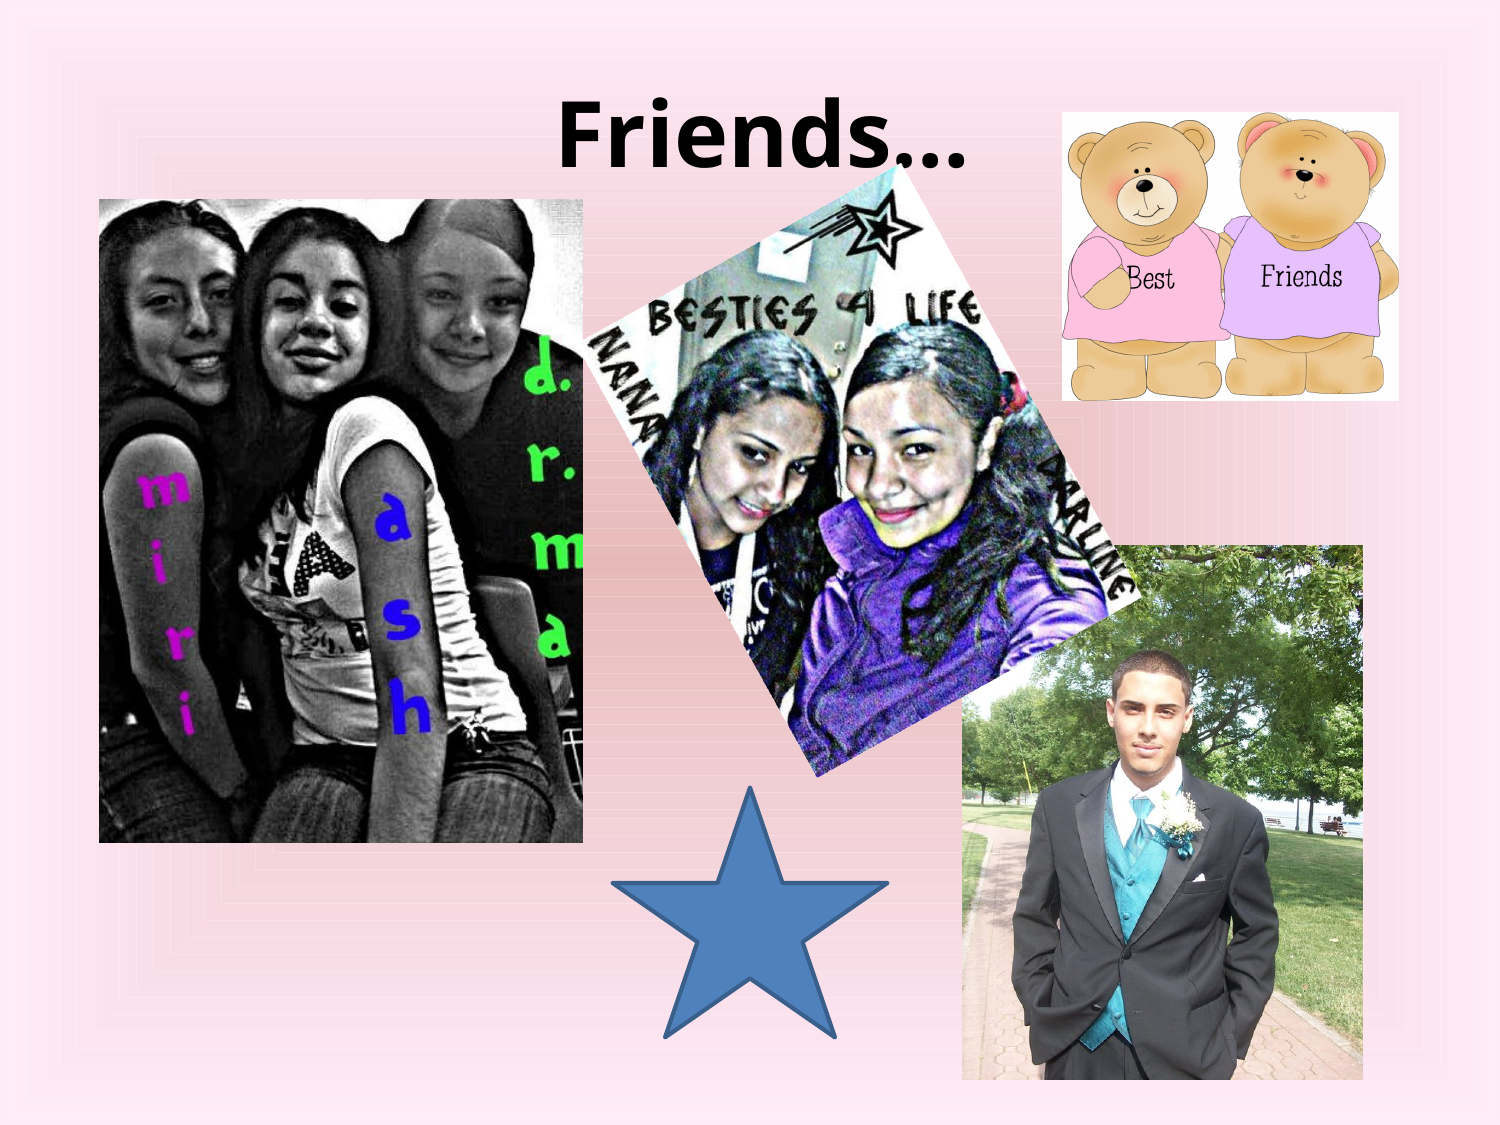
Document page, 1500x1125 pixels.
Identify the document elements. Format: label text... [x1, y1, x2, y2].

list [99, 199, 583, 843]
title Friends… [87, 37, 1438, 225]
picture [583, 112, 1399, 1080]
text_box [610, 785, 890, 1040]
